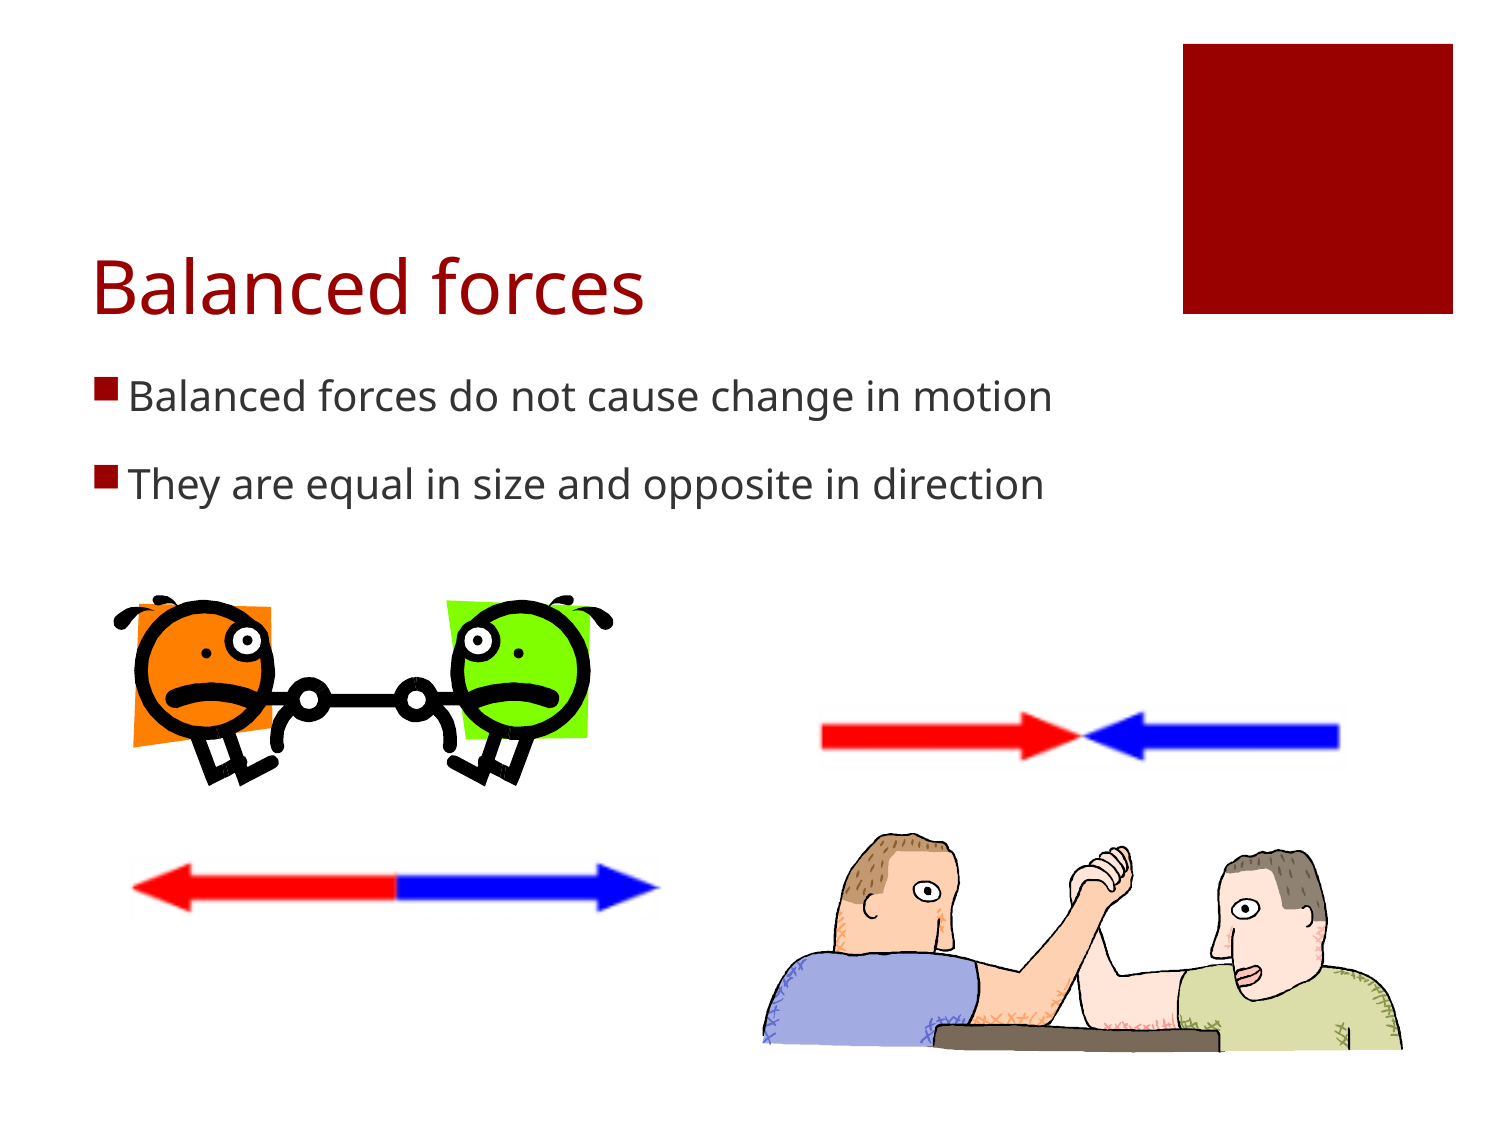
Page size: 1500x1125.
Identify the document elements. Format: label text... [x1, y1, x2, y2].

picture [786, 674, 1413, 798]
title Balanced forces [75, 149, 1143, 338]
list Balanced forces do not cause change in motion They are equal in size and opposite in direction [75, 362, 1143, 1005]
picture [112, 593, 614, 787]
picture [761, 823, 1414, 1063]
picture [86, 836, 726, 958]
